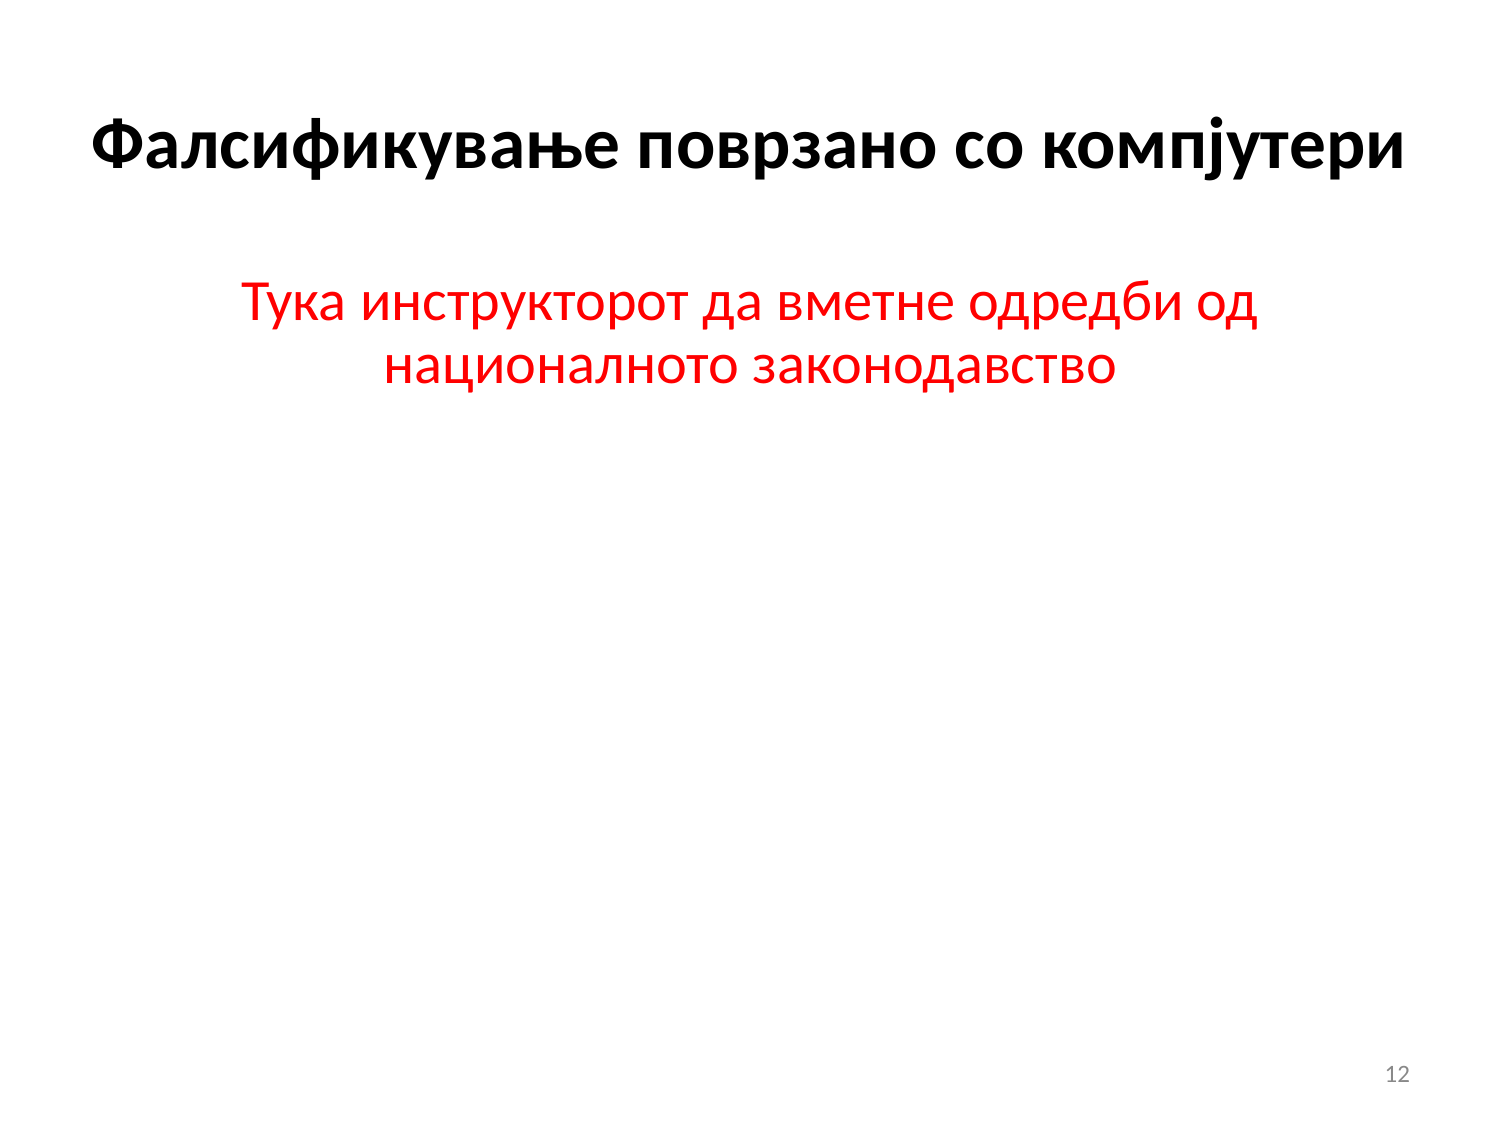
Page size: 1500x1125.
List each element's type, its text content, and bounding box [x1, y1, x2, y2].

slide_number 12 [1074, 1042, 1425, 1103]
title Фалсификување поврзано со компјутери [75, 45, 1425, 233]
list Тука инструкторот да вметне одредби од националното законодавство [75, 262, 1425, 1005]
